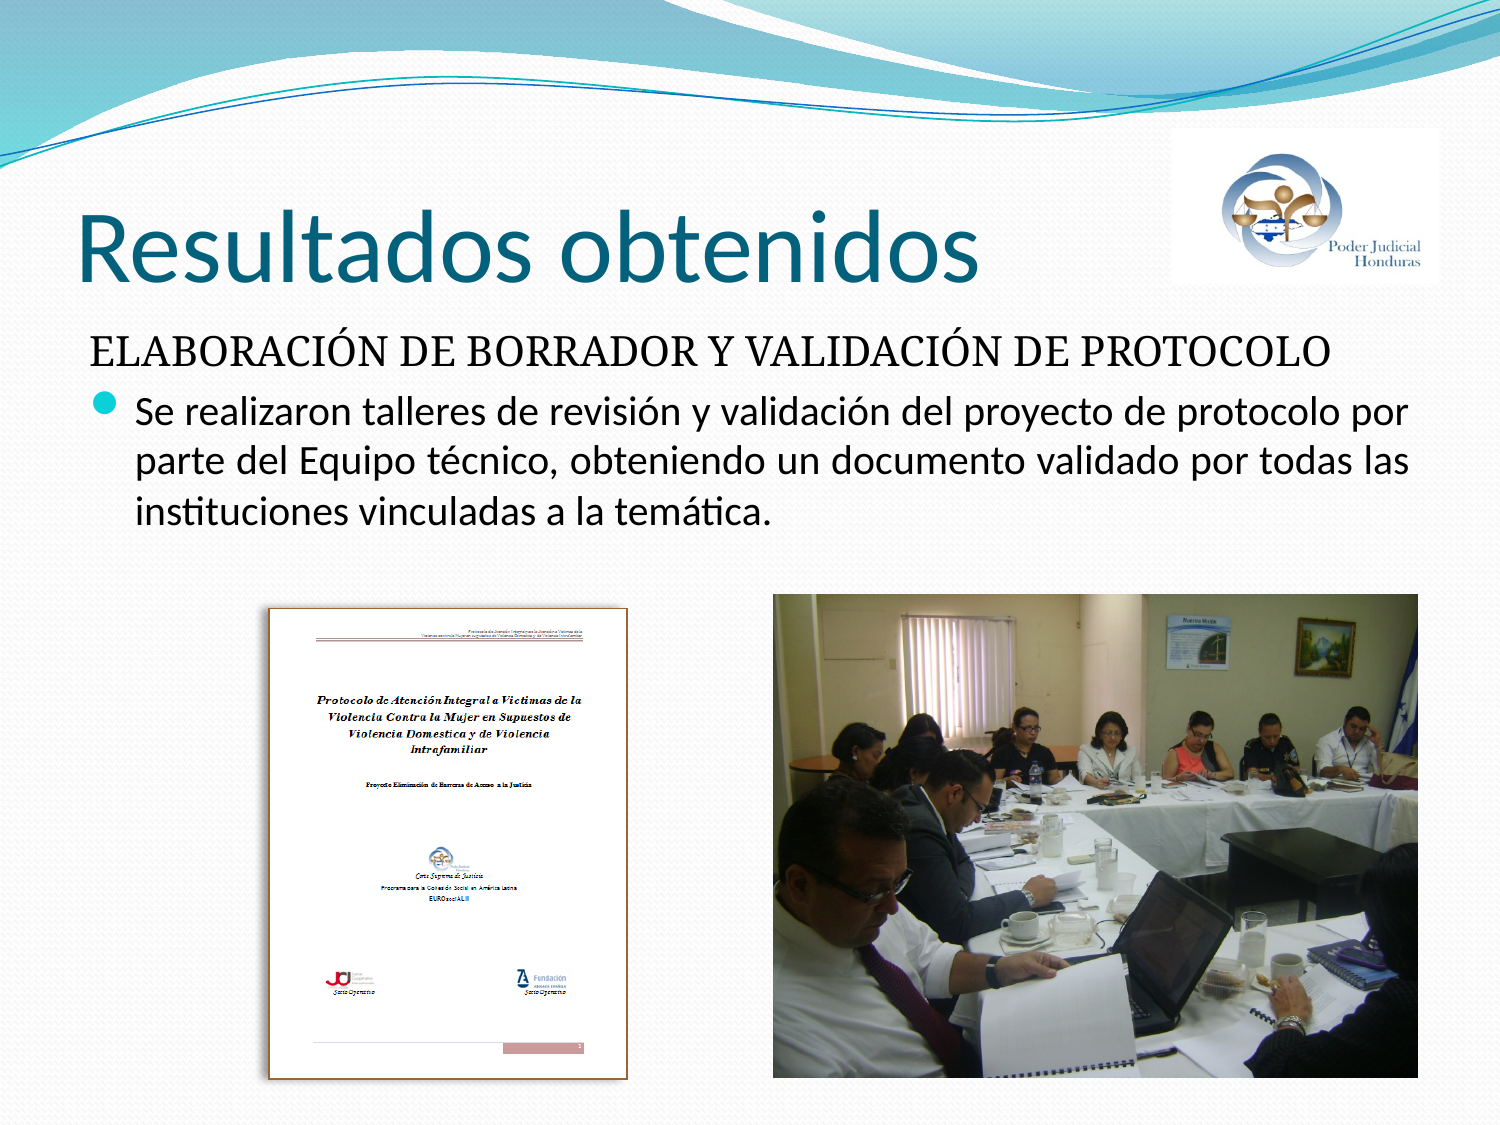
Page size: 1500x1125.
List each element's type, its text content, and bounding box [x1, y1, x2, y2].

picture [773, 594, 1418, 1078]
title Resultados obtenidos [75, 115, 1425, 303]
picture [1171, 128, 1440, 284]
picture [269, 609, 627, 1079]
list ELABORACIÓN DE BORRADOR Y VALIDACIÓN DE PROTOCOLO Se realizaron talleres de revisión y validación del proyecto de protocolo por parte del Equipo técnico, obteniendo un documento validado por todas las instituciones vinculadas a la temática. [75, 317, 1425, 1038]
